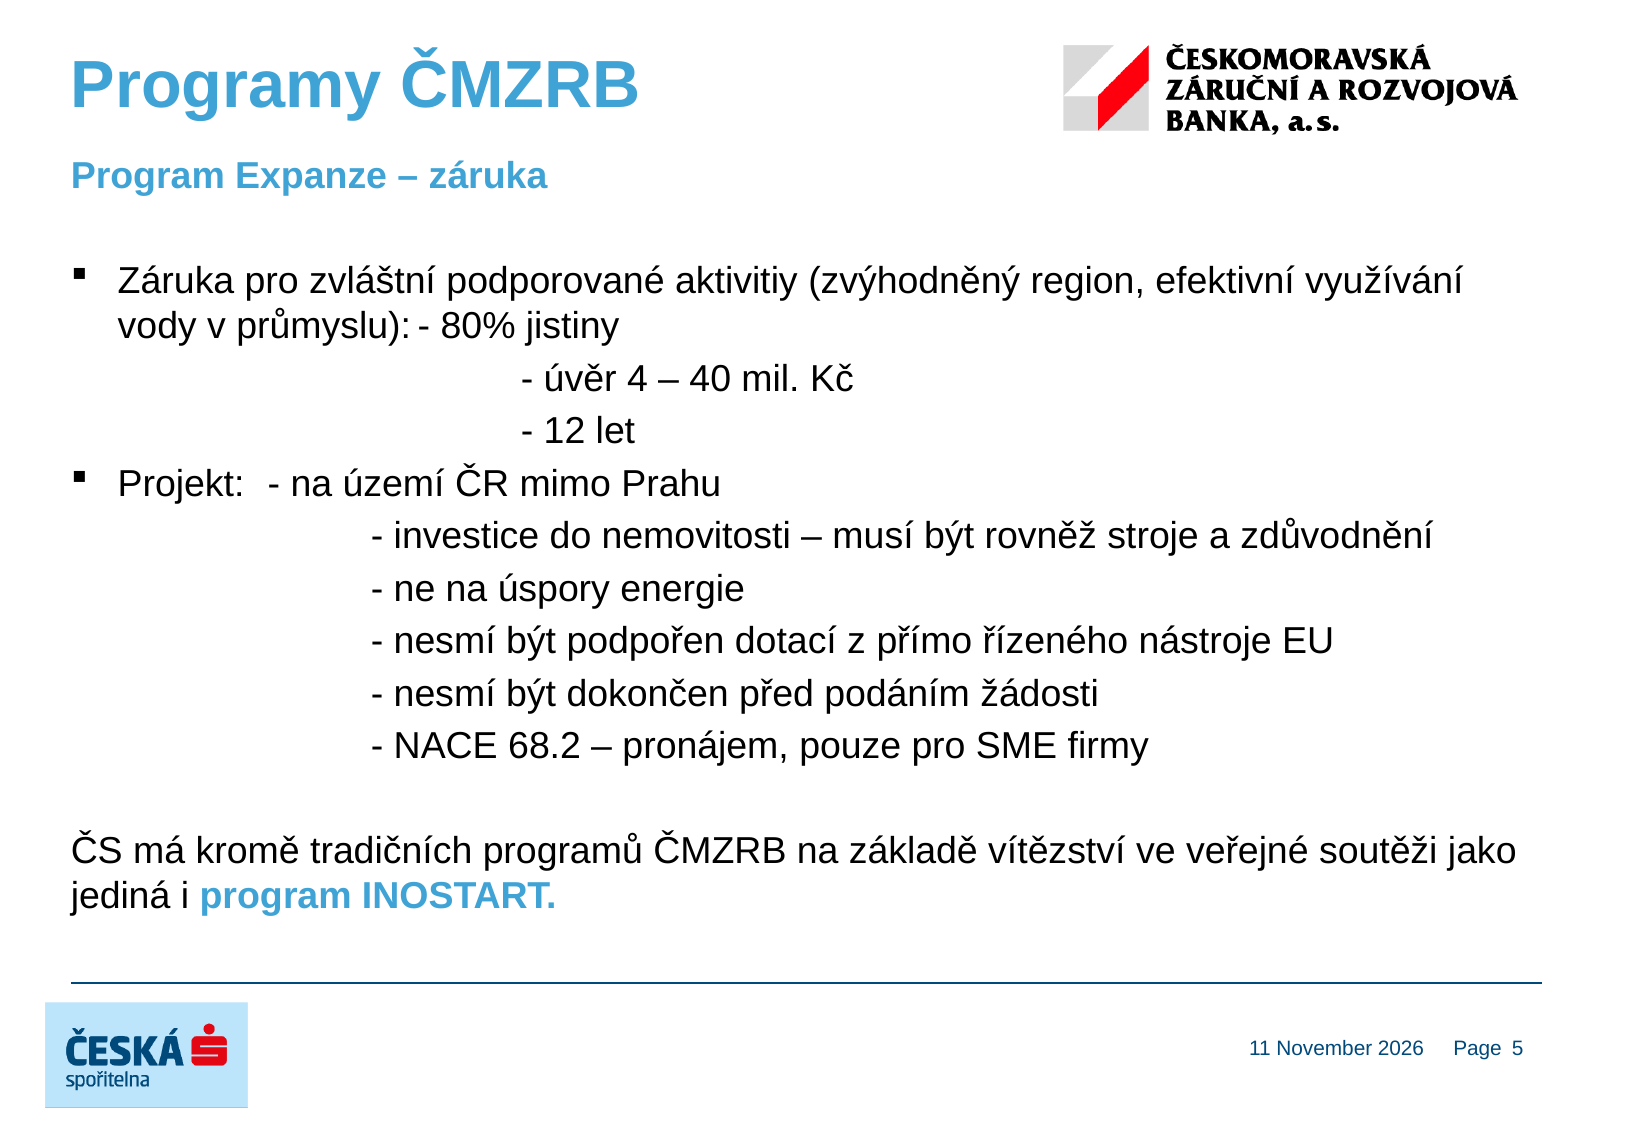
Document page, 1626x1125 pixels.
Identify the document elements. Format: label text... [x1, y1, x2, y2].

picture [44, 1001, 248, 1109]
slide_number Page 5 [1453, 1015, 1542, 1060]
picture [1042, 28, 1543, 152]
title Programy ČMZRB [70, 41, 1037, 151]
list Program Expanze – záruka Záruka pro zvláštní podporované aktivitiy (zvýhodněný region, efektivní využívání vody v průmyslu): - 80% jistiny - úvěr 4 – 40 mil. Kč - 12 let Projekt: - na území ČR mimo Prahu - investice do nemovitosti – musí být rovněž stroje a zdůvodnění - ne na úspory energie - nesmí být podpořen dotací z přímo řízeného nástroje EU - nesmí být dokončen před podáním žádosti - NACE 68.2 – pronájem, pouze pro SME firmy ČS má kromě tradičních programů ČMZRB na základě vítězství ve veřejné soutěži jako jediná i program INOSTART. [70, 151, 1542, 965]
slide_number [1234, 1015, 1424, 1060]
